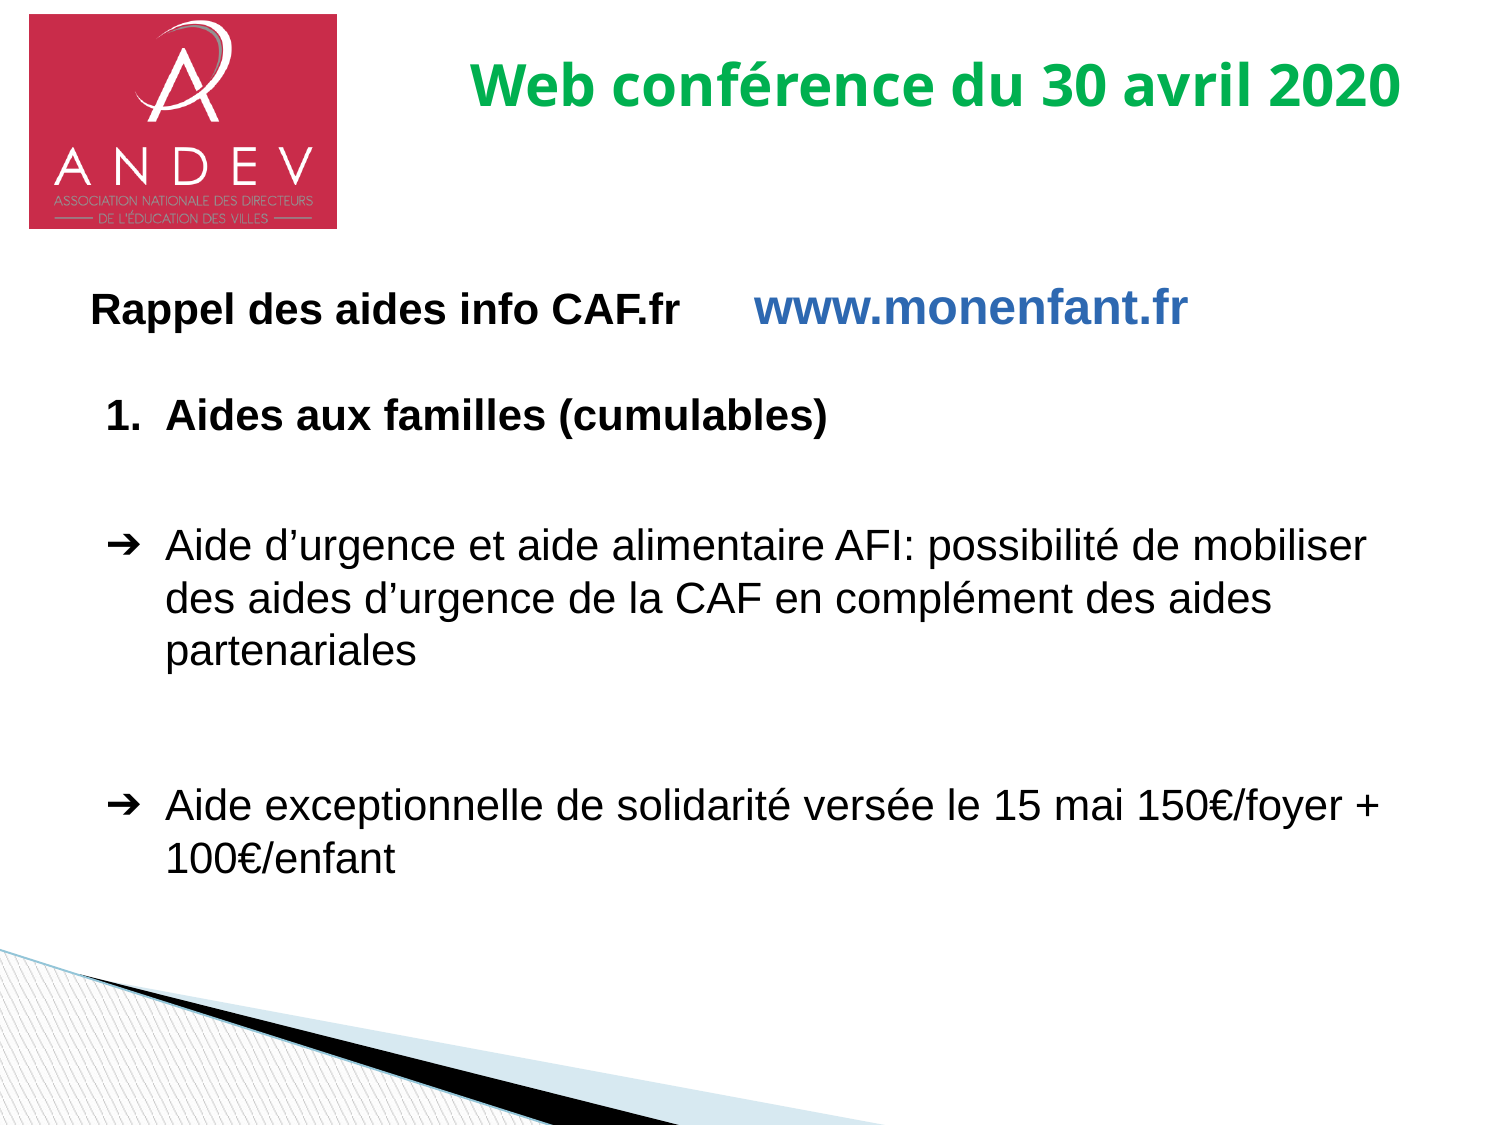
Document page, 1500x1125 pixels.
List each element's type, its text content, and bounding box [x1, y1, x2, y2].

picture [29, 13, 337, 229]
text_box Web conférence du 30 avril 2020 [360, 16, 1482, 149]
list Rappel des aides info CAF.fr www.monenfant.fr Aides aux familles (cumulables) Aide d’urgence et aide alimentaire AFI: possibilité de mobiliser des aides d’urgence de la CAF en complément des aides partenariales Aide exceptionnelle de solidarité versée le 15 mai 150€/foyer + 100€/enfant [75, 267, 1425, 965]
